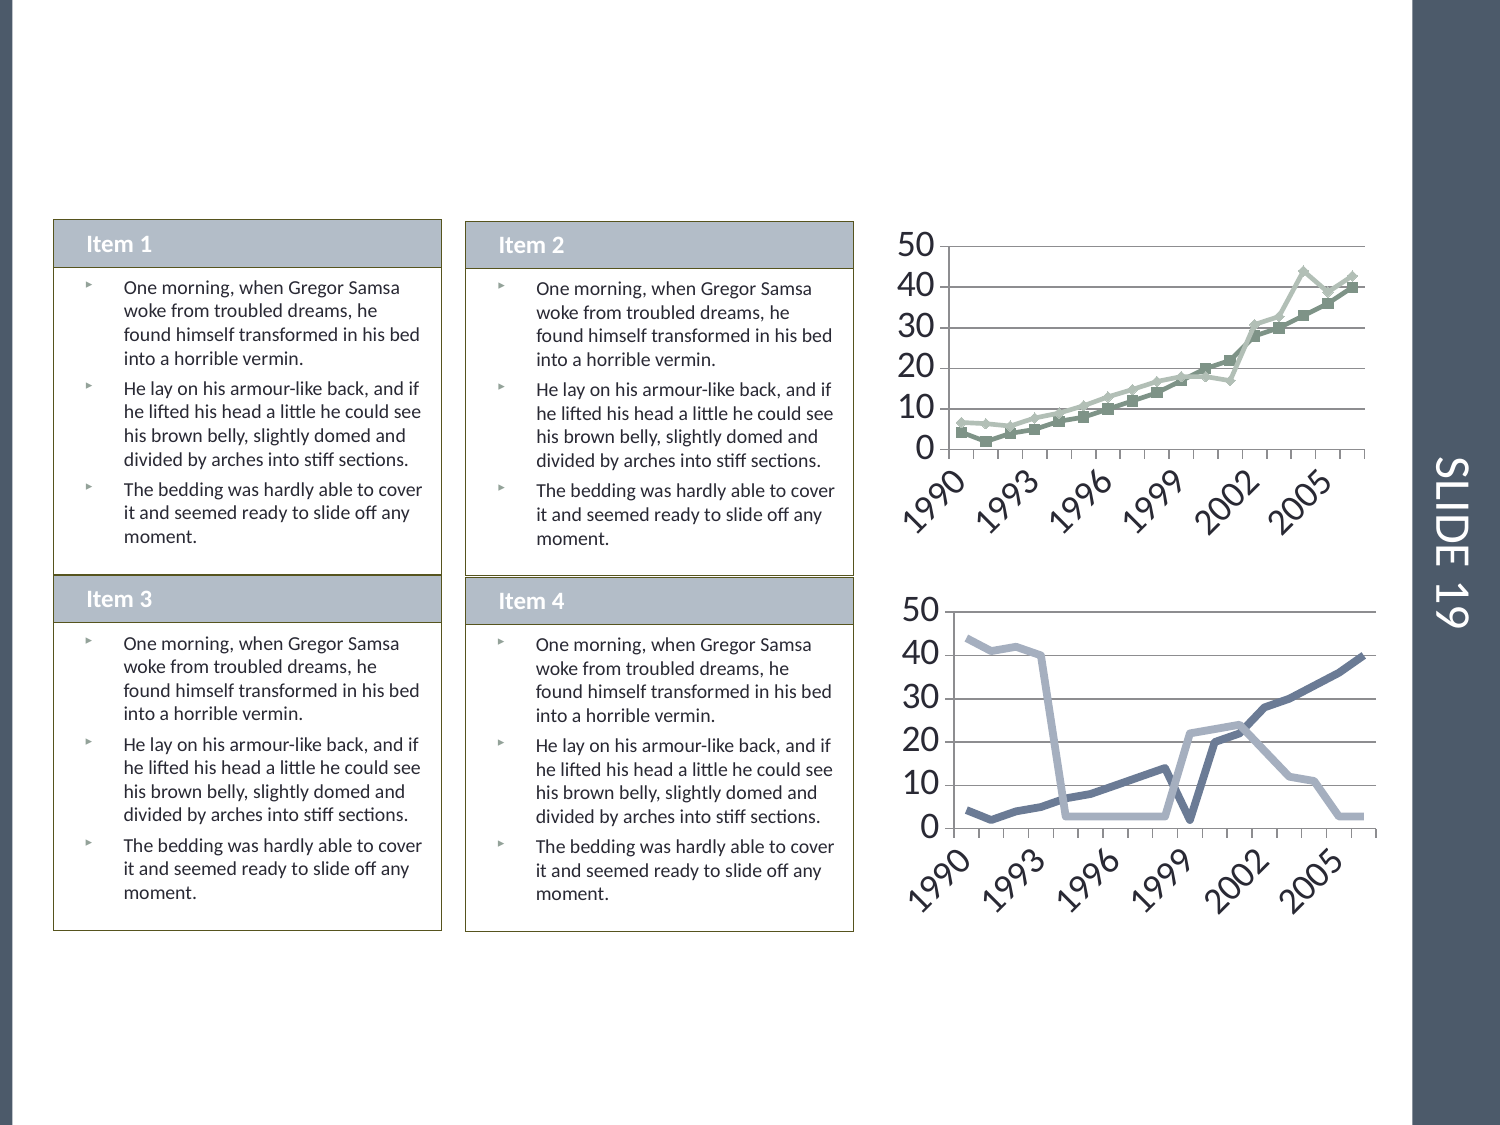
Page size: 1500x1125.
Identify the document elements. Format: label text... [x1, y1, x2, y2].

title Slide 19 [1412, 62, 1500, 1025]
text_box One morning, when Gregor Samsa woke from troubled dreams, he found himself transformed in his bed into a horrible vermin. He lay on his armour-like back, and if he lifted his head a little he could see his brown belly, slightly domed and divided by arches into stiff sections. The bedding was hardly able to cover it and seemed ready to slide off any moment. [465, 269, 854, 576]
text_box Item 1 [53, 219, 442, 268]
chart [884, 221, 1375, 551]
text_box Item 4 [465, 577, 854, 625]
chart [889, 586, 1387, 931]
text_box One morning, when Gregor Samsa woke from troubled dreams, he found himself transformed in his bed into a horrible vermin. He lay on his armour-like back, and if he lifted his head a little he could see his brown belly, slightly domed and divided by arches into stiff sections. The bedding was hardly able to cover it and seemed ready to slide off any moment. [53, 268, 442, 575]
text_box One morning, when Gregor Samsa woke from troubled dreams, he found himself transformed in his bed into a horrible vermin. He lay on his armour-like back, and if he lifted his head a little he could see his brown belly, slightly domed and divided by arches into stiff sections. The bedding was hardly able to cover it and seemed ready to slide off any moment. [53, 623, 442, 931]
text_box Item 2 [465, 221, 854, 269]
text_box Item 3 [53, 575, 442, 623]
text_box One morning, when Gregor Samsa woke from troubled dreams, he found himself transformed in his bed into a horrible vermin. He lay on his armour-like back, and if he lifted his head a little he could see his brown belly, slightly domed and divided by arches into stiff sections. The bedding was hardly able to cover it and seemed ready to slide off any moment. [465, 625, 854, 932]
